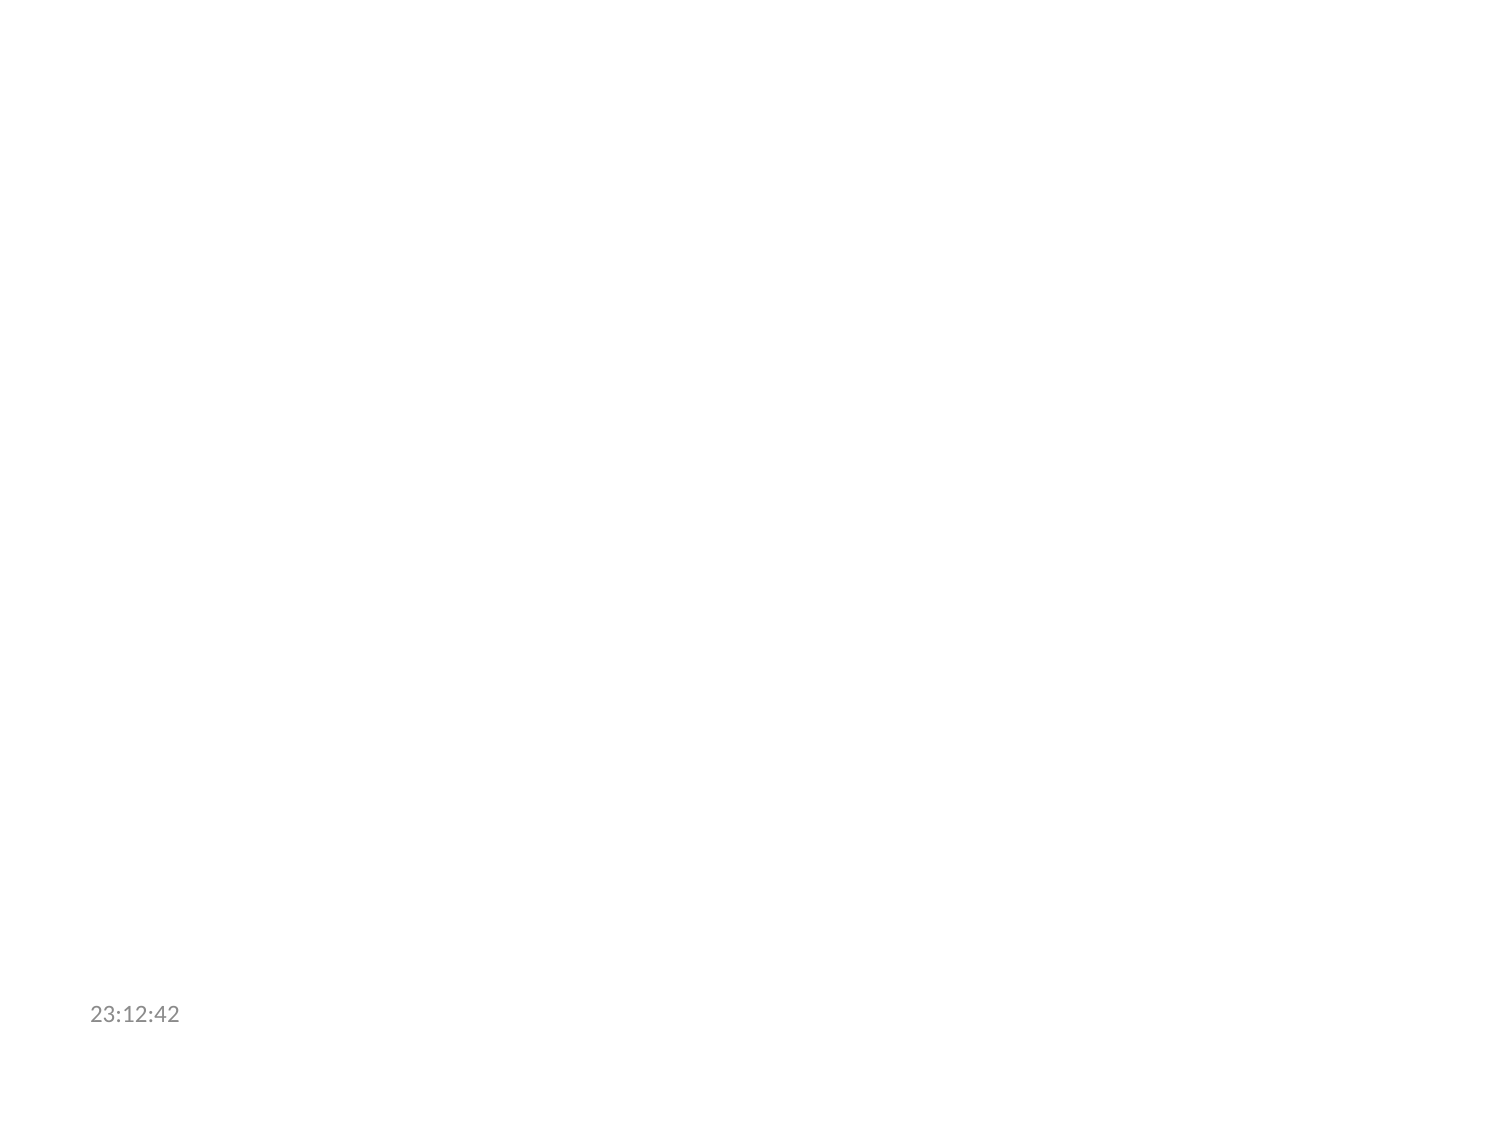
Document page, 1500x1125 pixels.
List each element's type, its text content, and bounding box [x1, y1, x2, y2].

text_box 15:35:09 [75, 982, 425, 1043]
